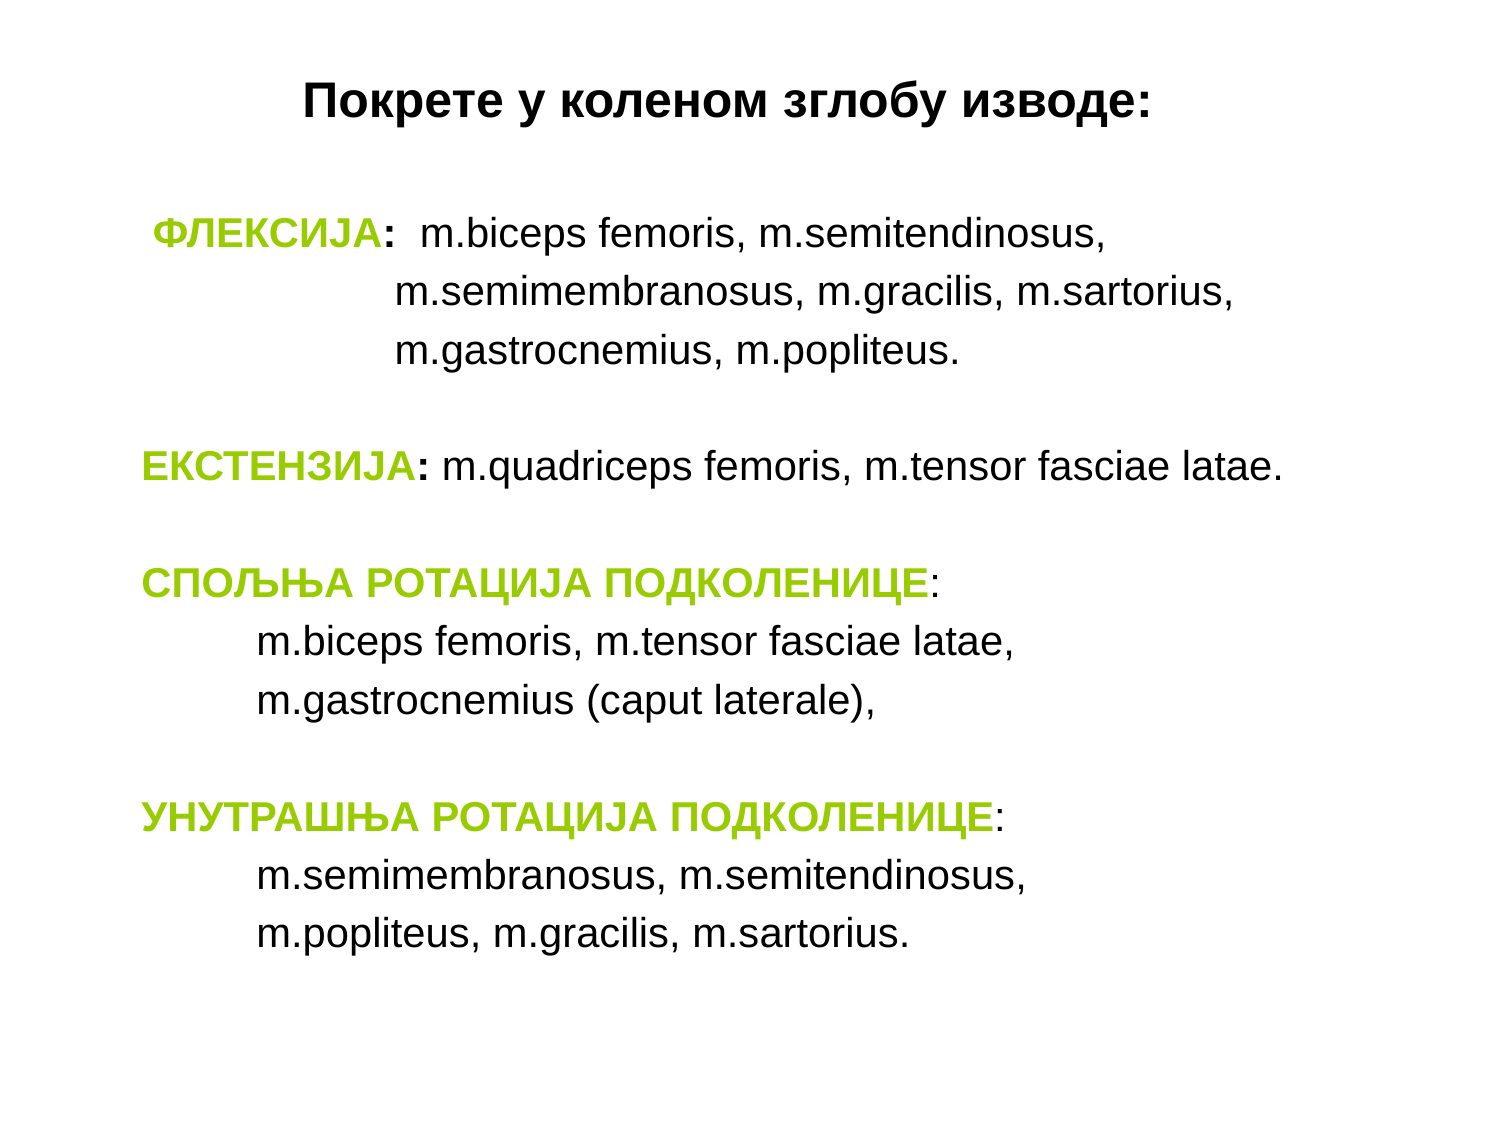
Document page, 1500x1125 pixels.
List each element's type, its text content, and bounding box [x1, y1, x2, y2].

list Покрете у коленом зглобу изводе: ФЛЕКСИЈА: m.biceps femoris, m.semitendinosus, m.semimembranosus, m.gracilis, m.sartorius, m.gastrocnemius, m.popliteus. ЕКСТЕНЗИЈА: m.quadriceps femoris, m.tensor fasciae latae. СПОЉЊА РОТАЦИЈА ПОДКOЛЕНИЦЕ: m.biceps femoris, m.tensor fasciae latae, m.gastrocnemius (caput laterale), УНУТРАШЊА РОТАЦИЈА ПОДКОЛЕНИЦЕ: m.semimembranosus, m.semitendinosus, m.popliteus, m.gracilis, m.sartorius. [0, 0, 1500, 1125]
